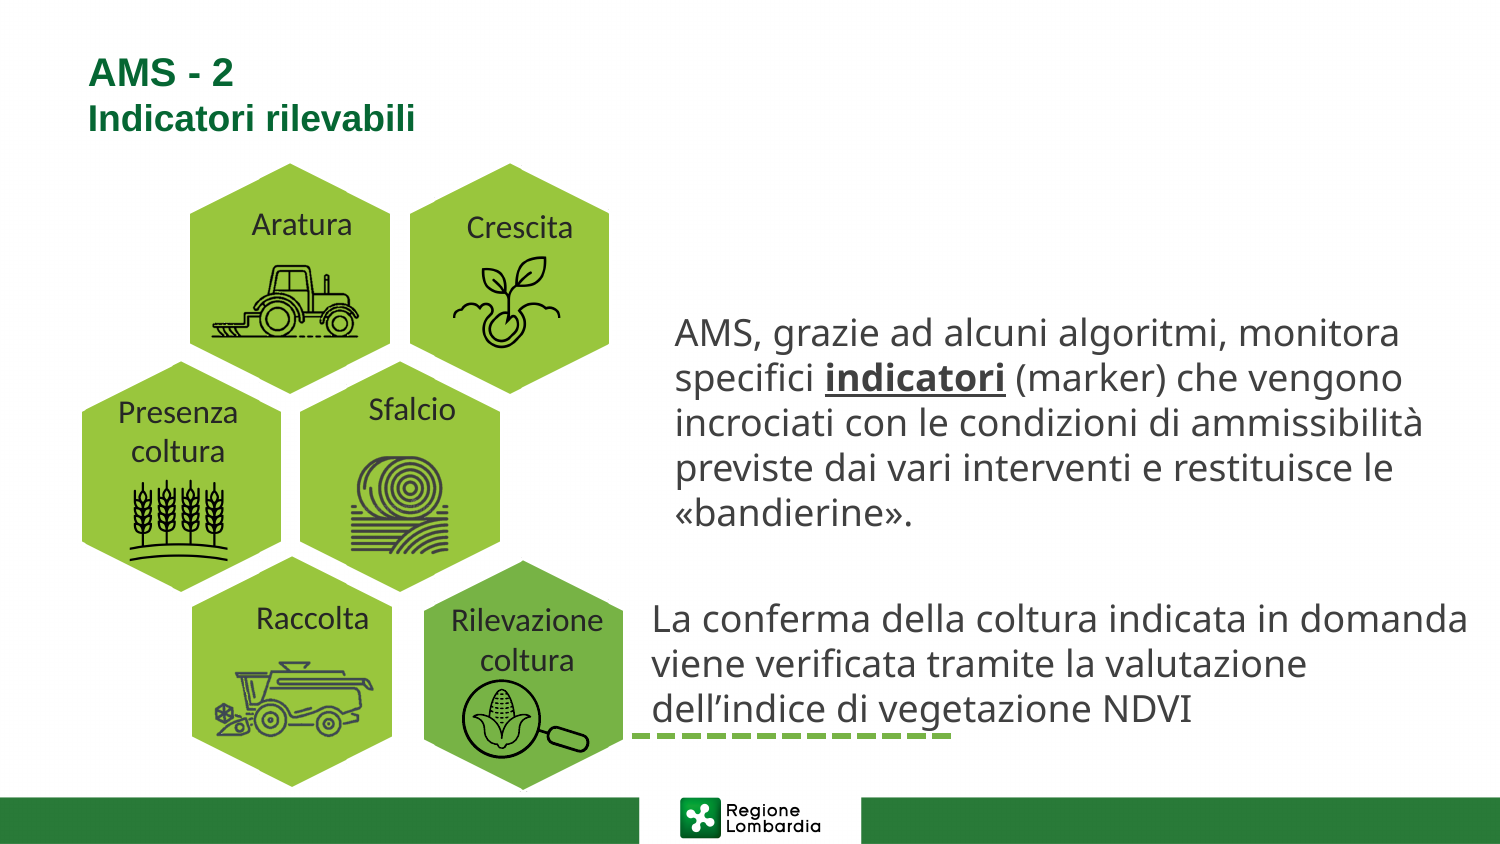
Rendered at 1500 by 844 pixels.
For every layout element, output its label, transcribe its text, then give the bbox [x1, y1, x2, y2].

text_box AMS, grazie ad alcuni algoritmi, monitora specifici indicatori (marker) che vengono incrociati con le condizioni di ammissibilità previste dai vari interventi e restituisce le «bandierine». [1047, 301, 1499, 542]
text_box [466, 670, 575, 779]
title AMS - 2 Indicatori rilevabili [72, 38, 1348, 148]
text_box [90, 194, 635, 807]
text_box La conferma della coltura indicata in domanda viene verificata tramite la valutazione dell’indice di vegetazione NDVI [1047, 587, 1498, 738]
picture [0, 0, 1500, 844]
